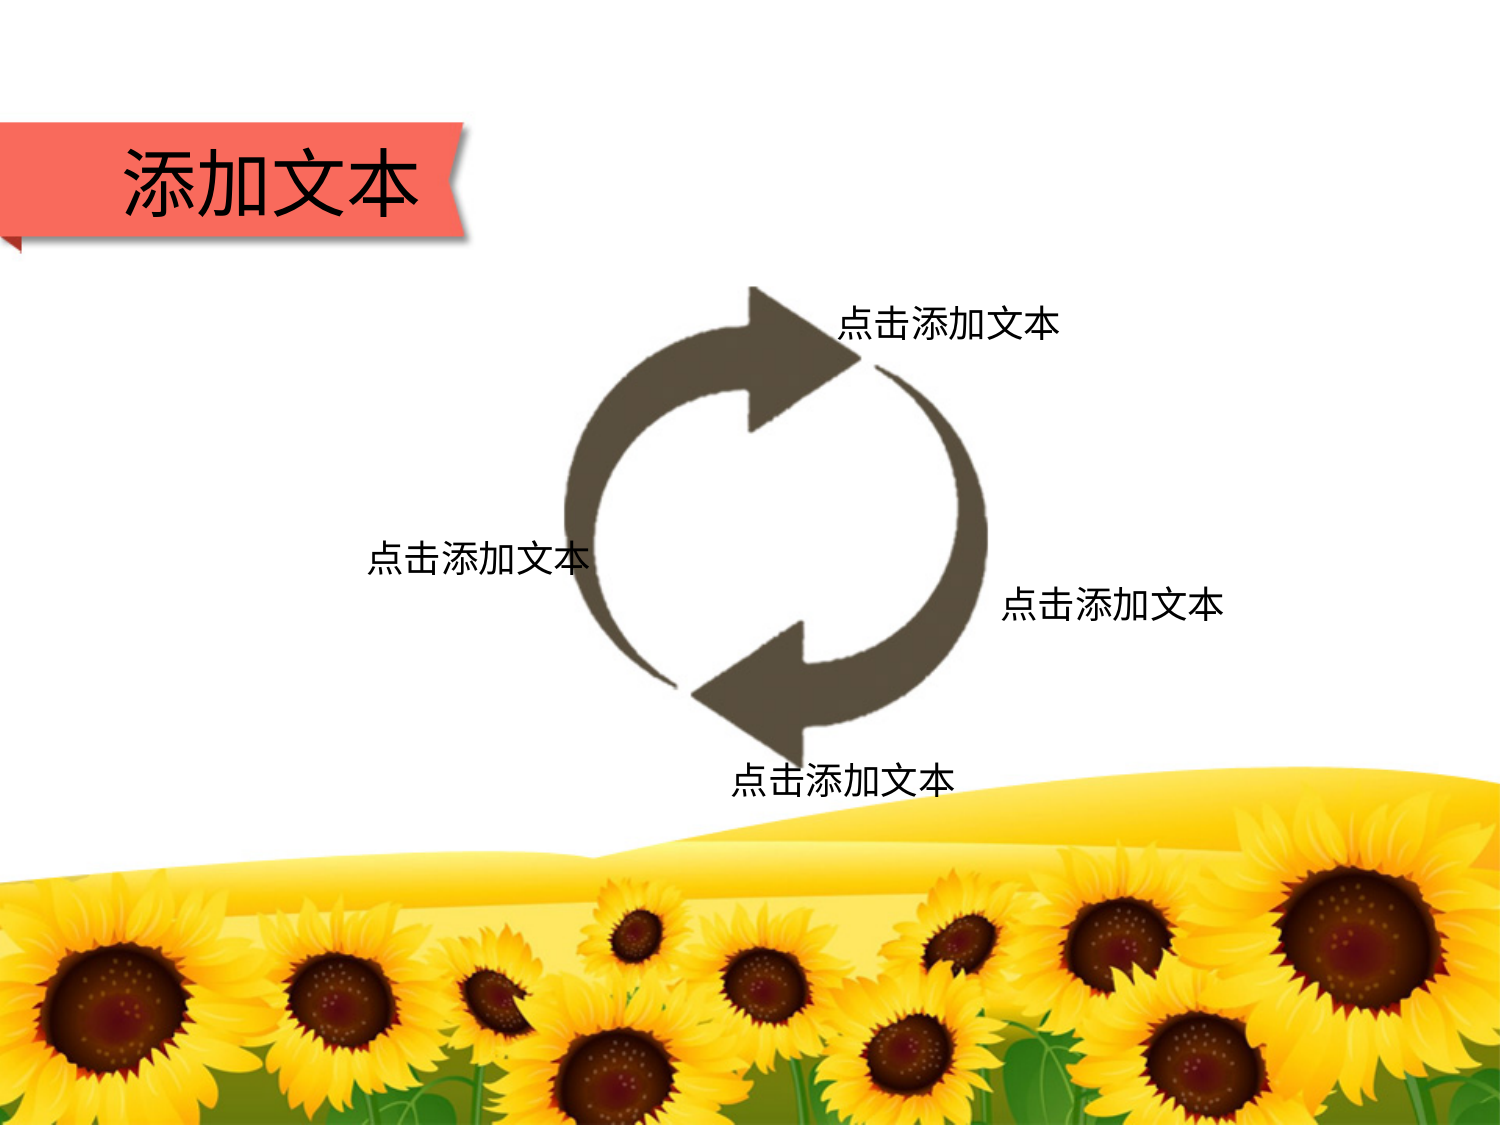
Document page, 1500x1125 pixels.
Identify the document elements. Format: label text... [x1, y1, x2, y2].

text_box 点击添加文本 [985, 574, 1241, 634]
text_box 添加文本 [107, 128, 437, 234]
picture [0, 0, 1500, 1125]
text_box 点击添加文本 [351, 527, 645, 588]
text_box 点击添加文本 [821, 292, 1077, 353]
text_box 点击添加文本 [716, 749, 971, 810]
